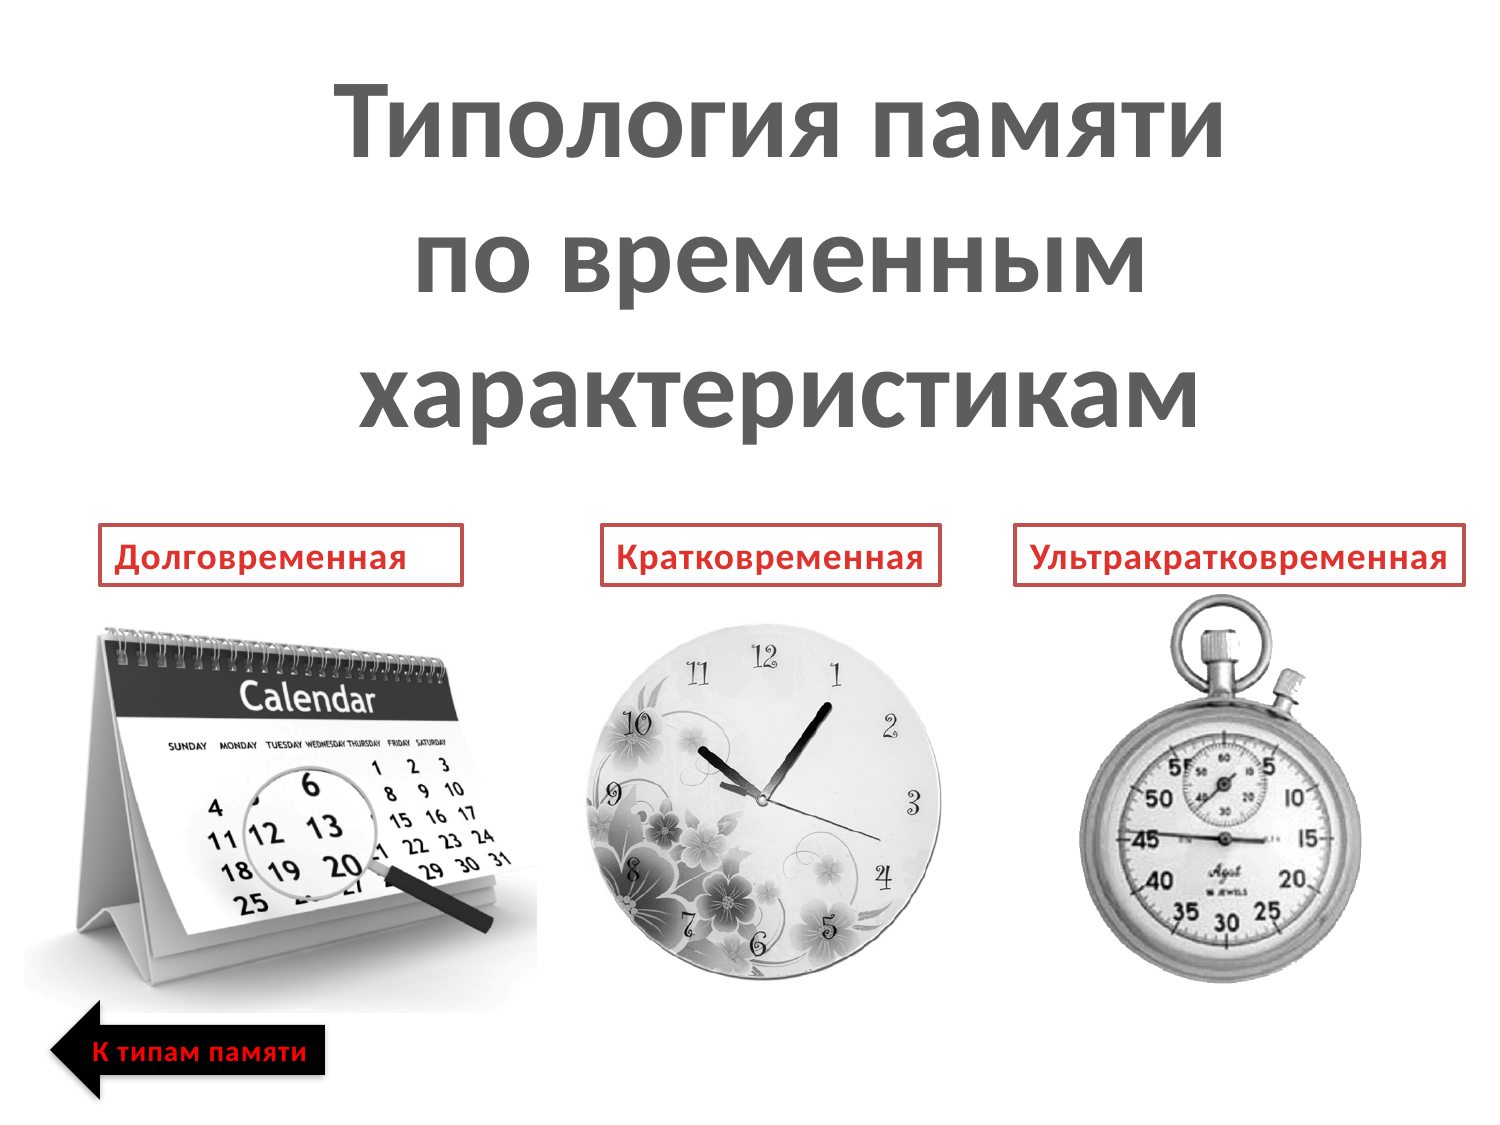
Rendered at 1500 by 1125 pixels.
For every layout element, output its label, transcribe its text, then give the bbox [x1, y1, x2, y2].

text_box К типам памяти [50, 1022, 326, 1100]
text_box Ультракратковременная [1013, 523, 1466, 587]
text_box Типология памяти по временным характеристикам [174, 37, 1313, 458]
picture [999, 562, 1451, 1052]
text_box Кратковременная [600, 523, 942, 587]
text_box Долговременная [98, 523, 464, 587]
picture [24, 599, 988, 1013]
